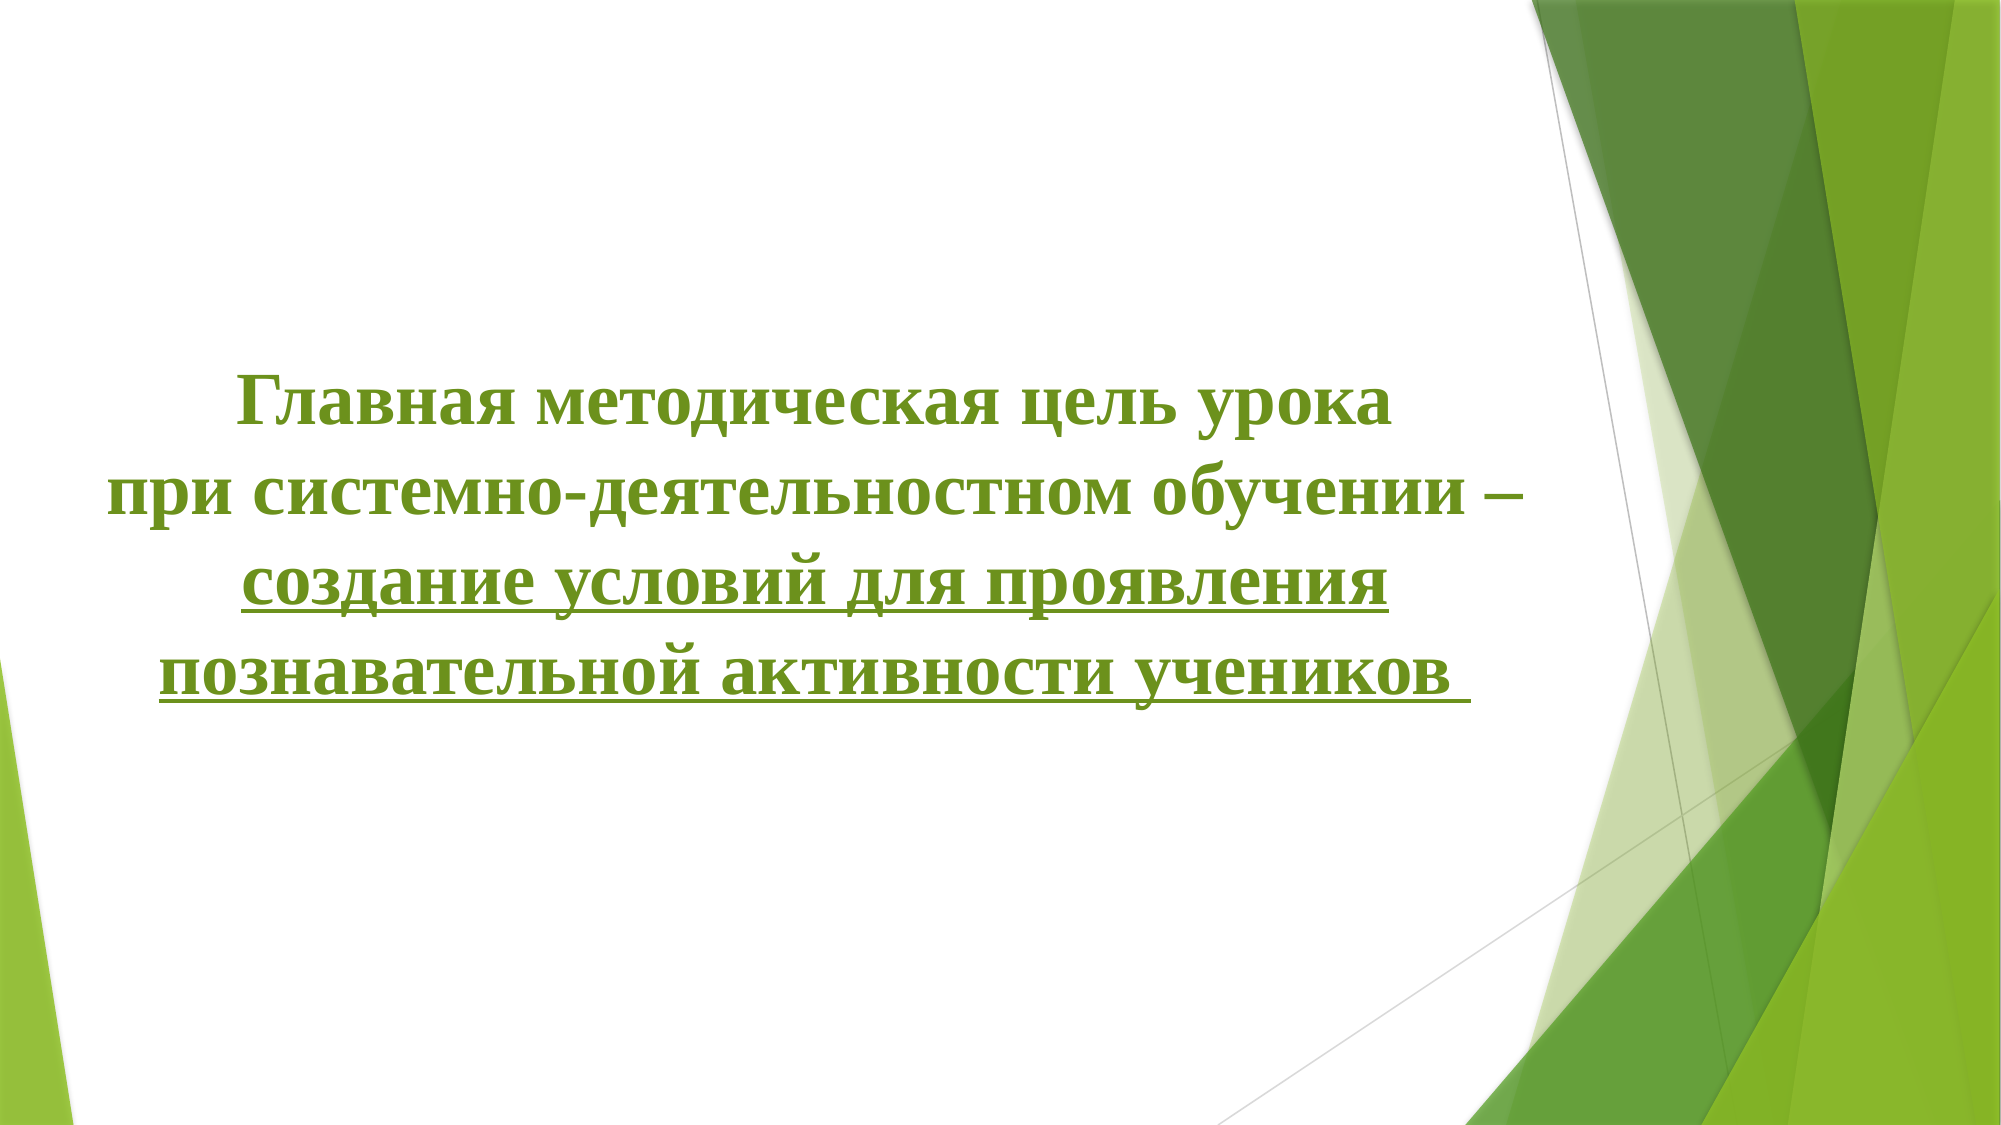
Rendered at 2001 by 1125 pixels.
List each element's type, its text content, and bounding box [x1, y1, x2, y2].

title Главная методическая цель урока при системно-деятельностном обучении – создание условий для проявления познавательной активности учеников [0, 342, 1678, 1052]
